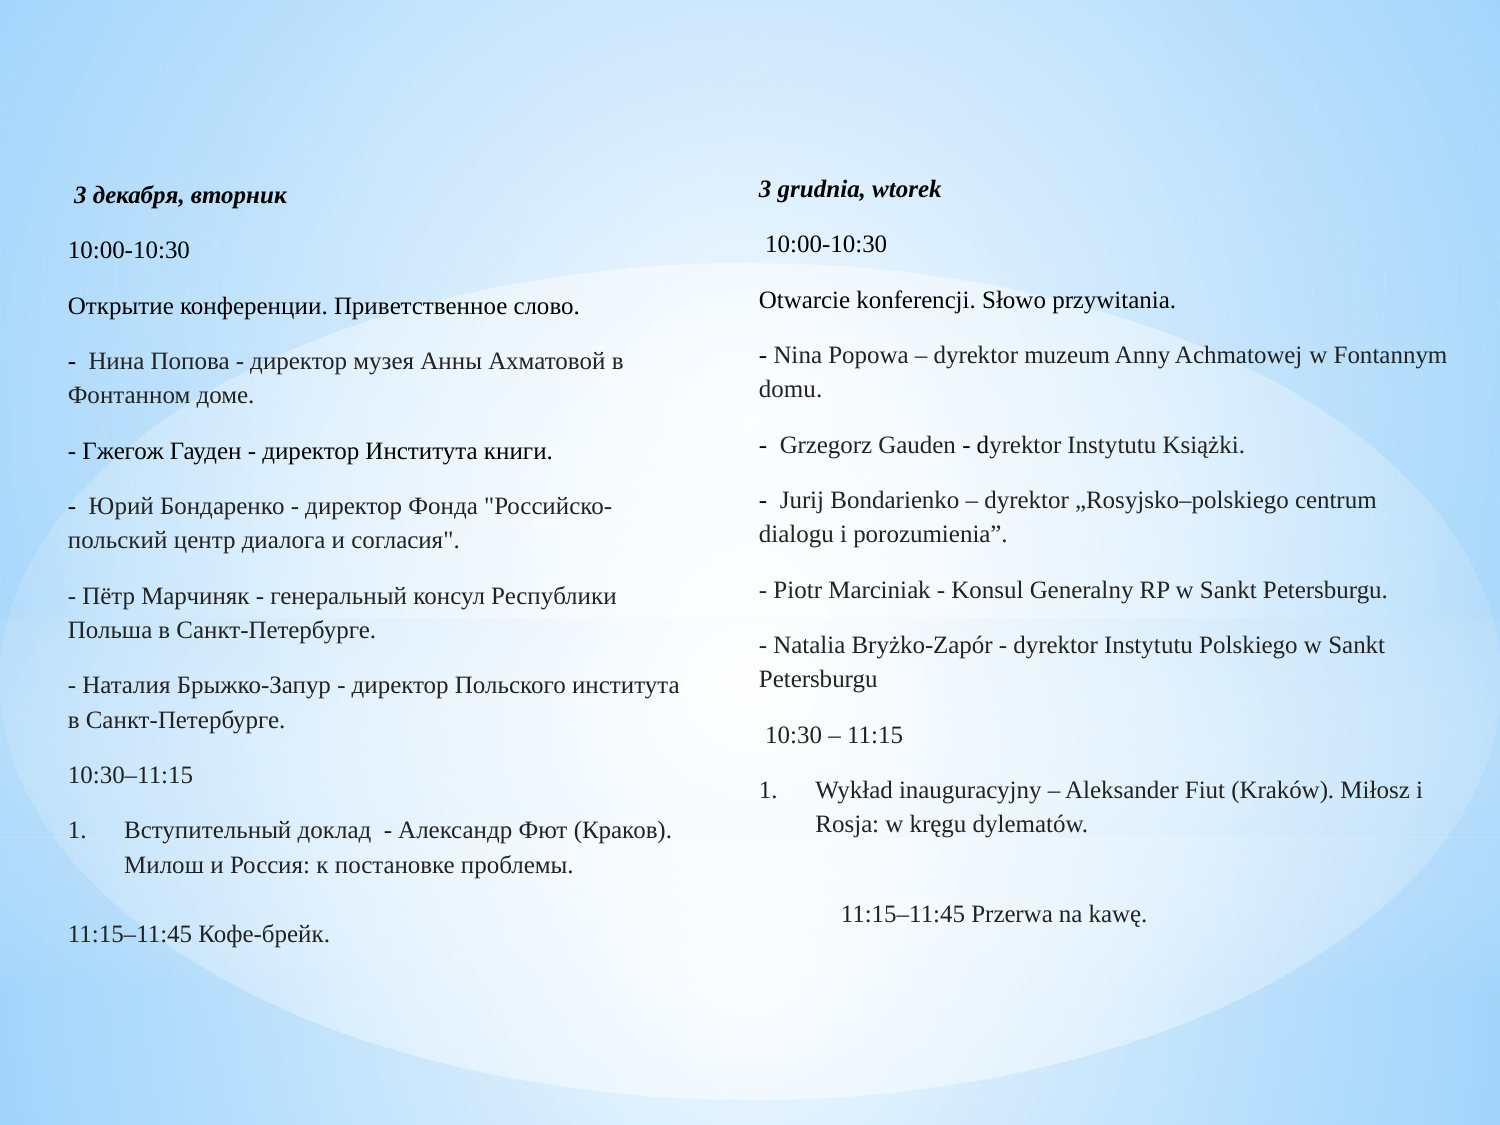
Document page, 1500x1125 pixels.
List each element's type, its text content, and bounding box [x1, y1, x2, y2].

text_box 3 grudnia, wtorek 10:00-10:30 Otwarcie konferencji. Słowo przywitania. - Nina Popowa – dyrektor muzeum Anny Achmatowej w Fontannym domu. - Grzegorz Gauden - dyrektor Instytutu Książki. - Jurij Bondarienko – dyrektor „Rosyjsko–polskiego centrum dialogu i porozumienia”. - Piotr Marciniak - Konsul Generalny RP w Sankt Petersburgu. - Natalia Bryżko-Zapór - dyrektor Instytutu Polskiego w Sankt Petersburgu 10:30 – 11:15 Wykład inauguracyjny – Aleksander Fiut (Kraków). Miłosz i Rosja: w kręgu dylematów. 11:15–11:45 Przerwa na kawę. [744, 160, 1471, 935]
text_box 3 декабря, вторник 10:00-10:30 Открытие конференции. Приветственное слово. - Нина Попова - директор музея Анны Ахматовой в Фонтанном доме. - Гжегож Гауден - директор Института книги. - Юрий Бондаренко - директор Фонда "Российско-польский центр диалога и согласия". - Пётр Марчиняк - генеральный консул Республики Польша в Санкт-Петербурге. - Наталия Брыжко-Запур - директор Польского института в Санкт-Петербурге. 10:30–11:15 Вступительный доклад - Александр Фют (Краков). Милош и Россия: к постановке проблемы. 11:15–11:45 Кофе-брейк. [53, 166, 710, 955]
